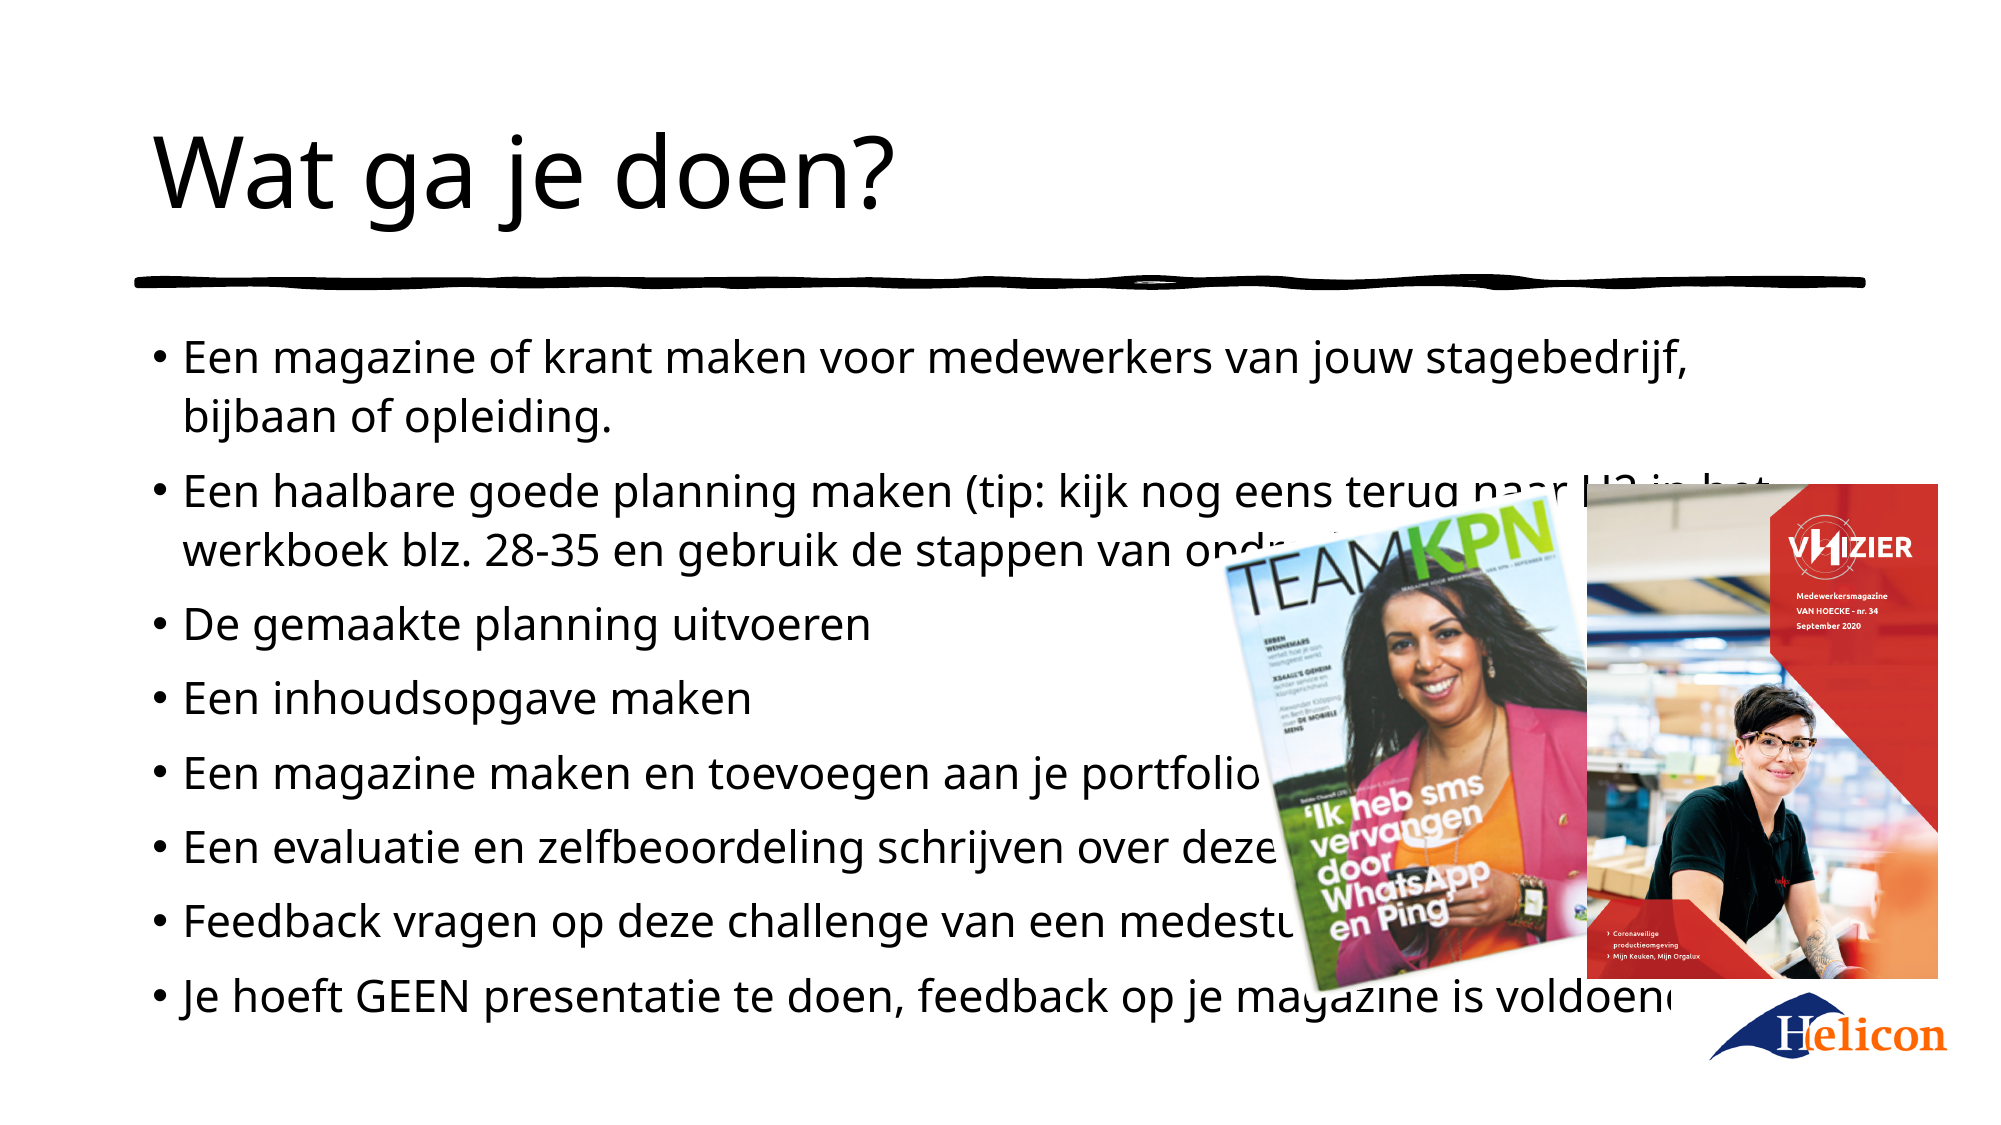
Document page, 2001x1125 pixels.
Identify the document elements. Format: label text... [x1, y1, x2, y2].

list Een magazine of krant maken voor medewerkers van jouw stagebedrijf, bijbaan of opleiding. Een haalbare goede planning maken (tip: kijk nog eens terug naar H2 in het werkboek blz. 28-35 en gebruik de stappen van opdracht 6) De gemaakte planning uitvoeren Een inhoudsopgave maken Een magazine maken en toevoegen aan je portfolio Een evaluatie en zelfbeoordeling schrijven over deze challenge Feedback vragen op deze challenge van een medestudent Je hoeft GEEN presentatie te doen, feedback op je magazine is voldoende. [137, 316, 1863, 1031]
picture [1211, 484, 2000, 1125]
title Wat ga je doen? [137, 59, 1863, 278]
